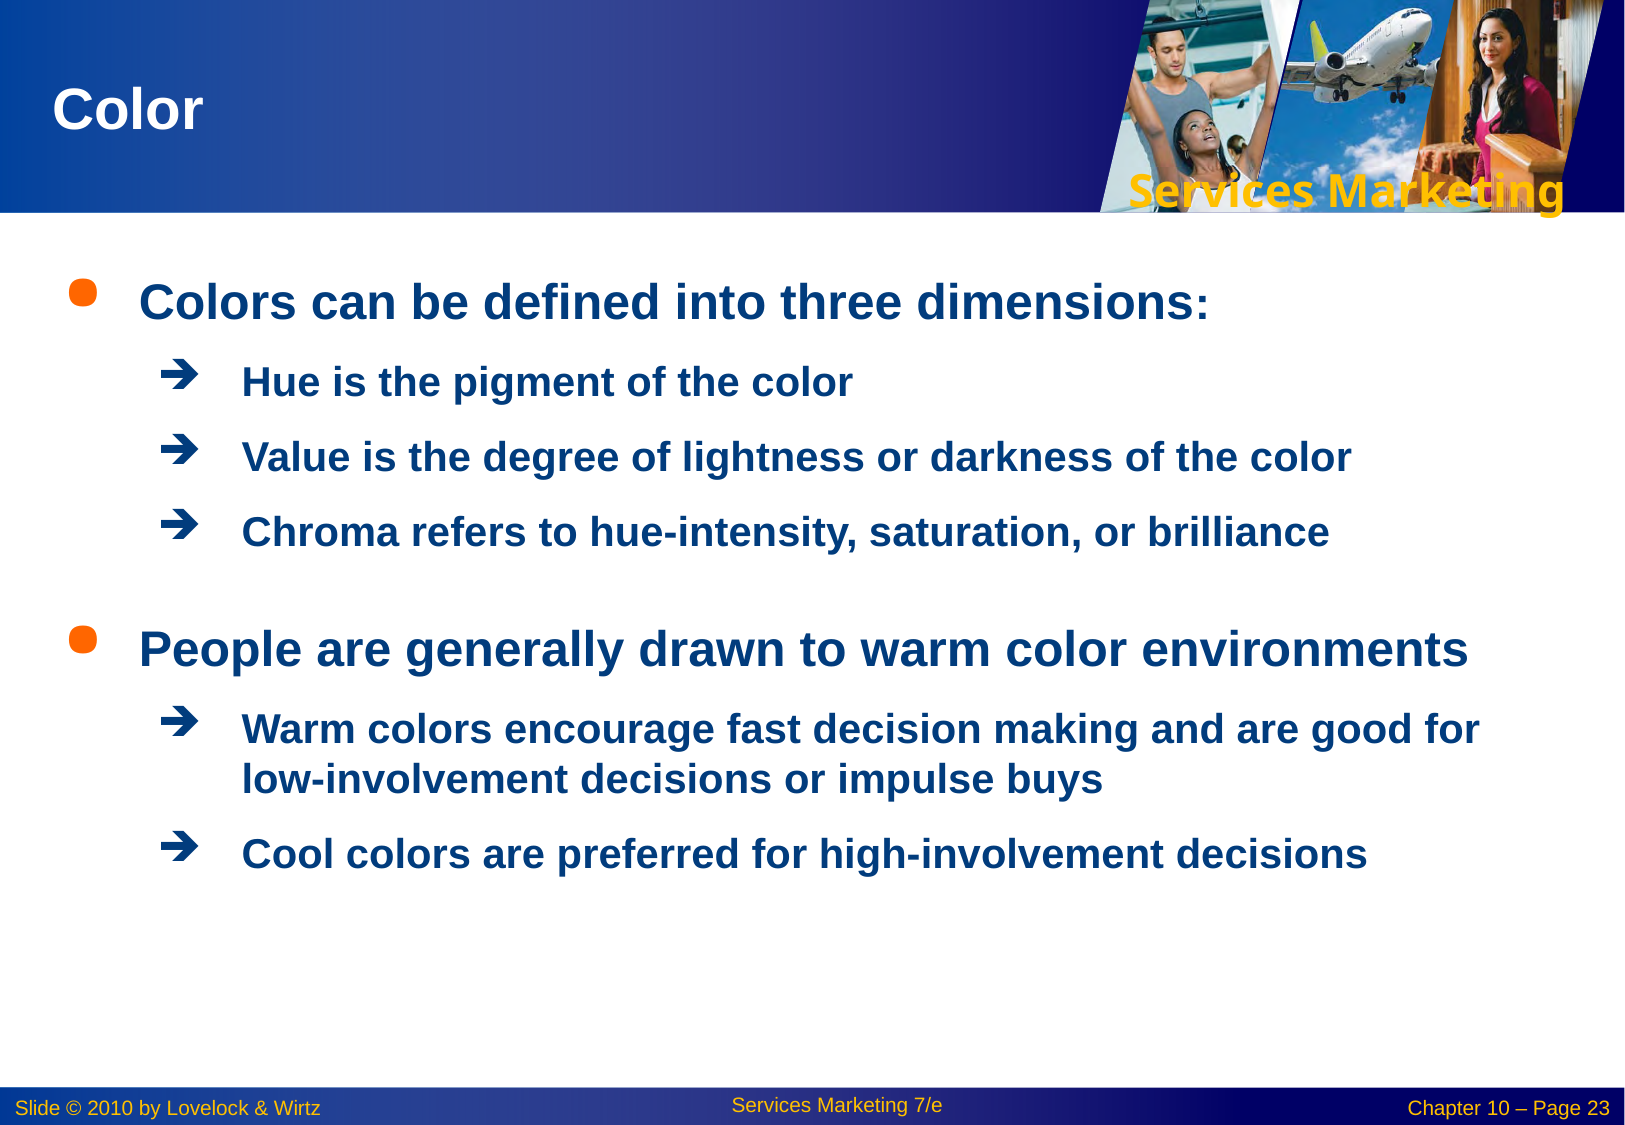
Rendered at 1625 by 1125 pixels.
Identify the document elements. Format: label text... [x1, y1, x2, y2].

list Colors can be defined into three dimensions: Hue is the pigment of the color Value is the degree of lightness or darkness of the color Chroma refers to hue-intensity, saturation, or brilliance People are generally drawn to warm color environments Warm colors encourage fast decision making and are good for low-involvement decisions or impulse buys Cool colors are preferred for high-involvement decisions [49, 261, 1588, 1051]
picture [1546, 187, 1556, 202]
title Color [36, 37, 1088, 176]
picture [1162, 186, 1172, 192]
picture [1100, 0, 1604, 213]
